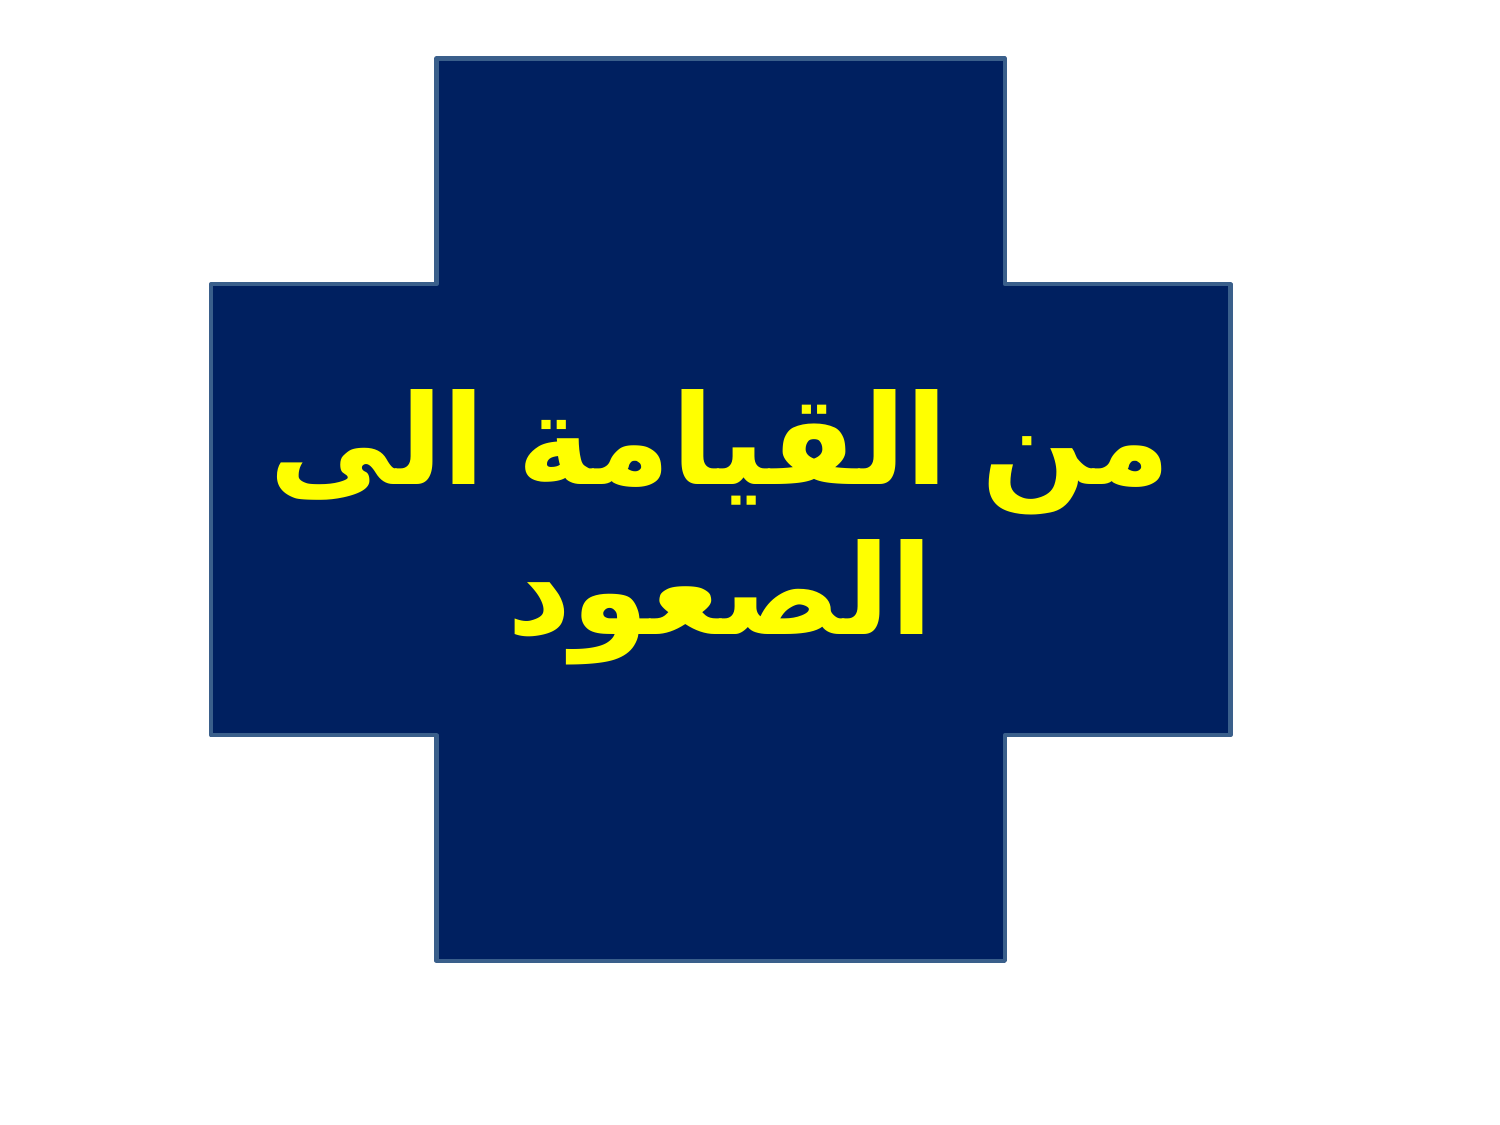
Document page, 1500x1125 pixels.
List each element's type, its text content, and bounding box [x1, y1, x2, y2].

text_box من القيامة الى الصعود [209, 56, 1233, 963]
